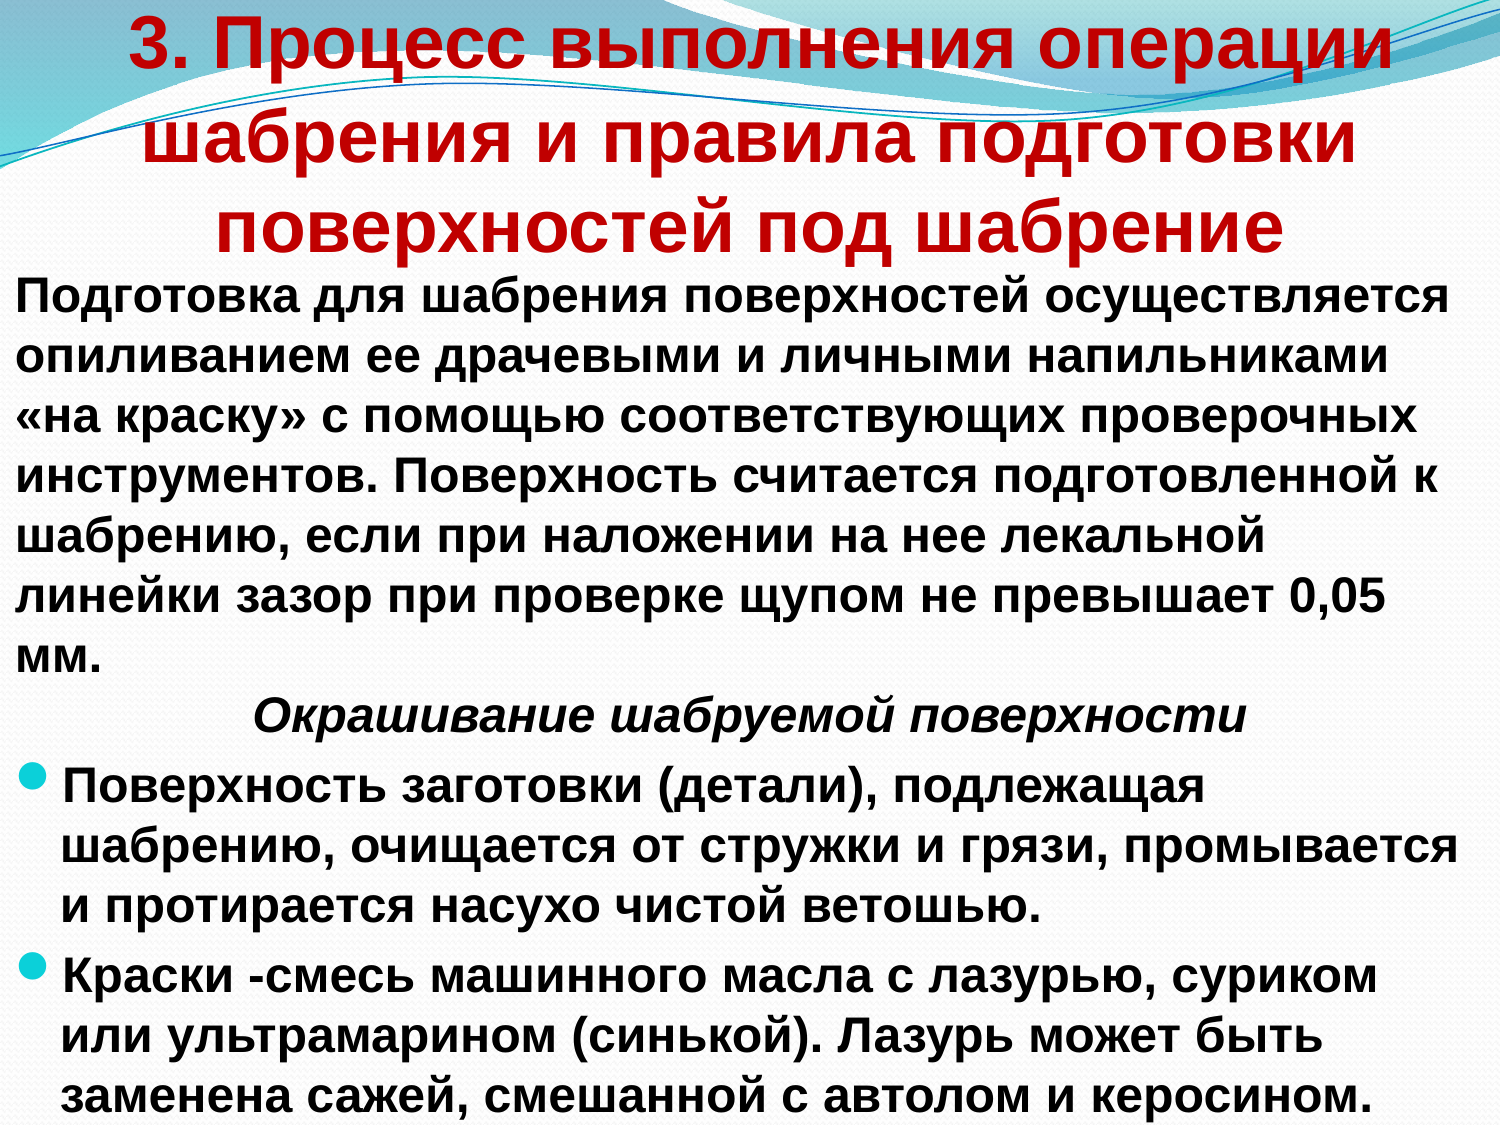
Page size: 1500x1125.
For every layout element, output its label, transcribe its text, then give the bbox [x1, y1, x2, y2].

title 3. Процесс выполнения операции шабрения и правила подготовки поверхностей под шабрение [0, 0, 1500, 255]
text_box Подготовка для шабрения поверхностей осуществляется опиливанием ее драчевыми и личными напильниками «на краску» с помощью соответствующих проверочных инструментов. Поверхность считается подготовленной к шабрению, если при наложении на нее лекальной линейки зазор при проверке щупом не превышает 0,05 мм. Окрашивание шабруемой поверхности Поверхность заготовки (детали), подлежащая шабрению, очищается от стружки и грязи, промывается и протирается насухо чистой ветошью. Краски -смесь машинного масла с лазурью, суриком или ультрамарином (синькой). Лазурь может быть заменена сажей, смешанной с автолом и керосином. [0, 255, 1500, 1125]
